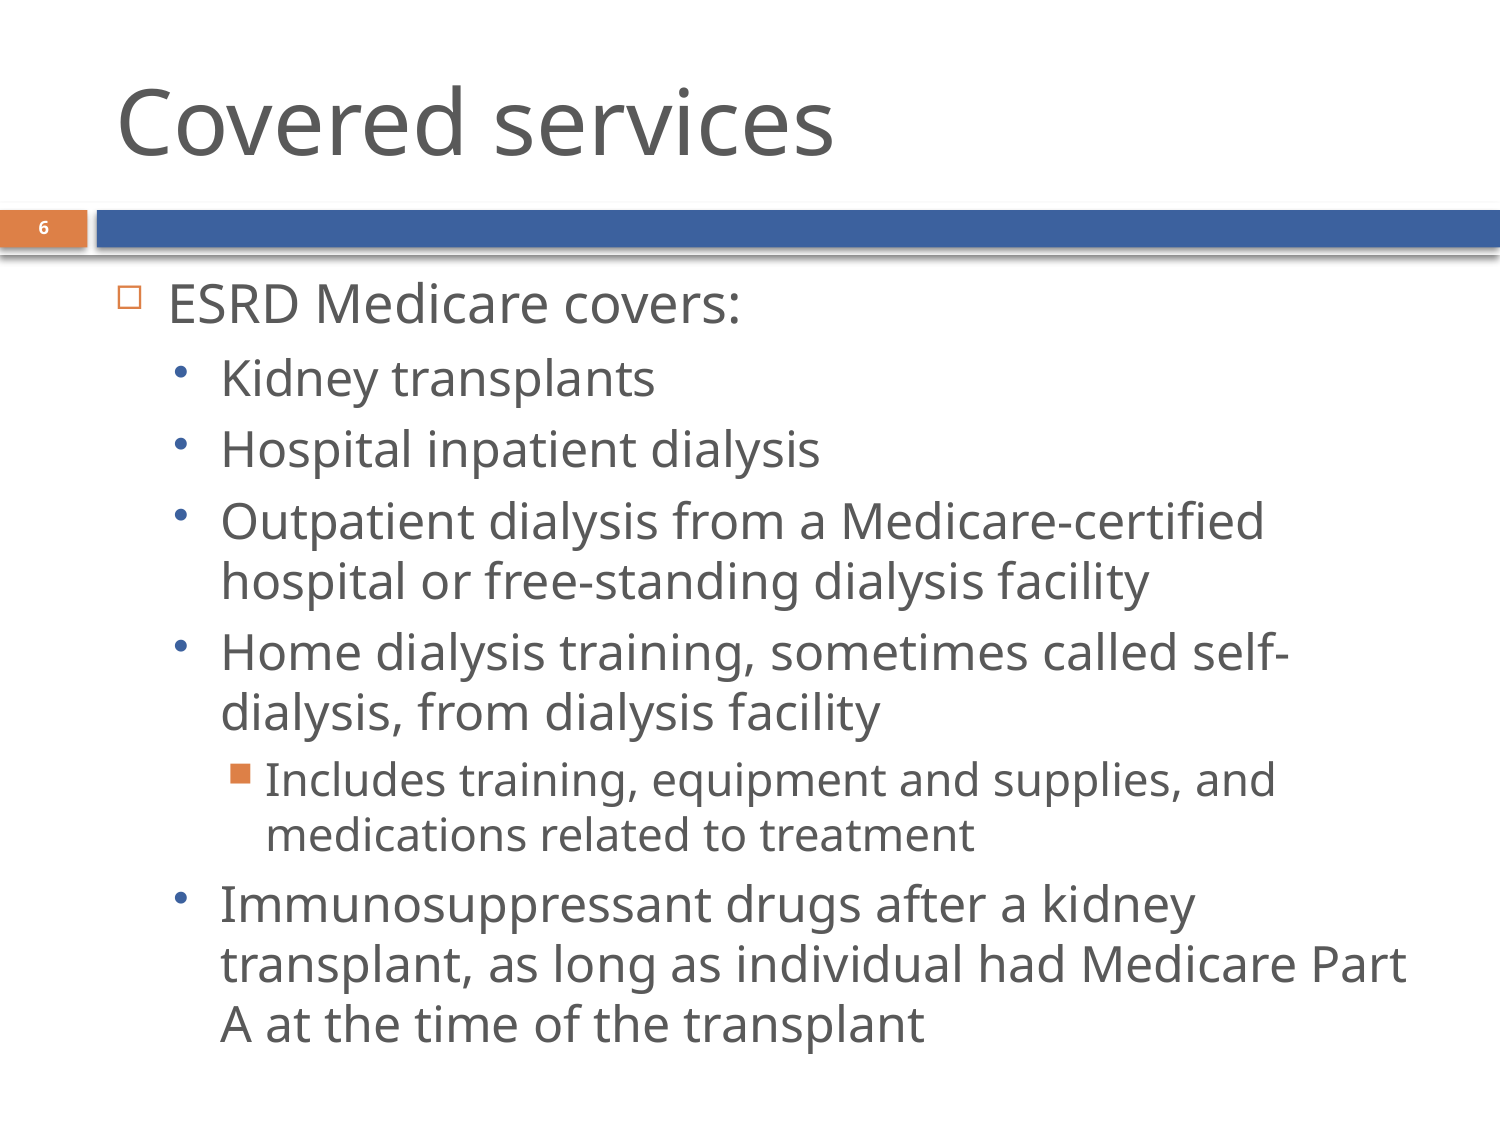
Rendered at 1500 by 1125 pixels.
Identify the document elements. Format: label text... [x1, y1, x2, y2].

title Covered services [100, 37, 1438, 200]
slide_number 6 [0, 208, 88, 249]
list ESRD Medicare covers: Kidney transplants Hospital inpatient dialysis Outpatient dialysis from a Medicare-certified hospital or free-standing dialysis facility Home dialysis training, sometimes called self-dialysis, from dialysis facility Includes training, equipment and supplies, and medications related to treatment Immunosuppressant drugs after a kidney transplant, as long as individual had Medicare Part A at the time of the transplant [100, 262, 1438, 1000]
